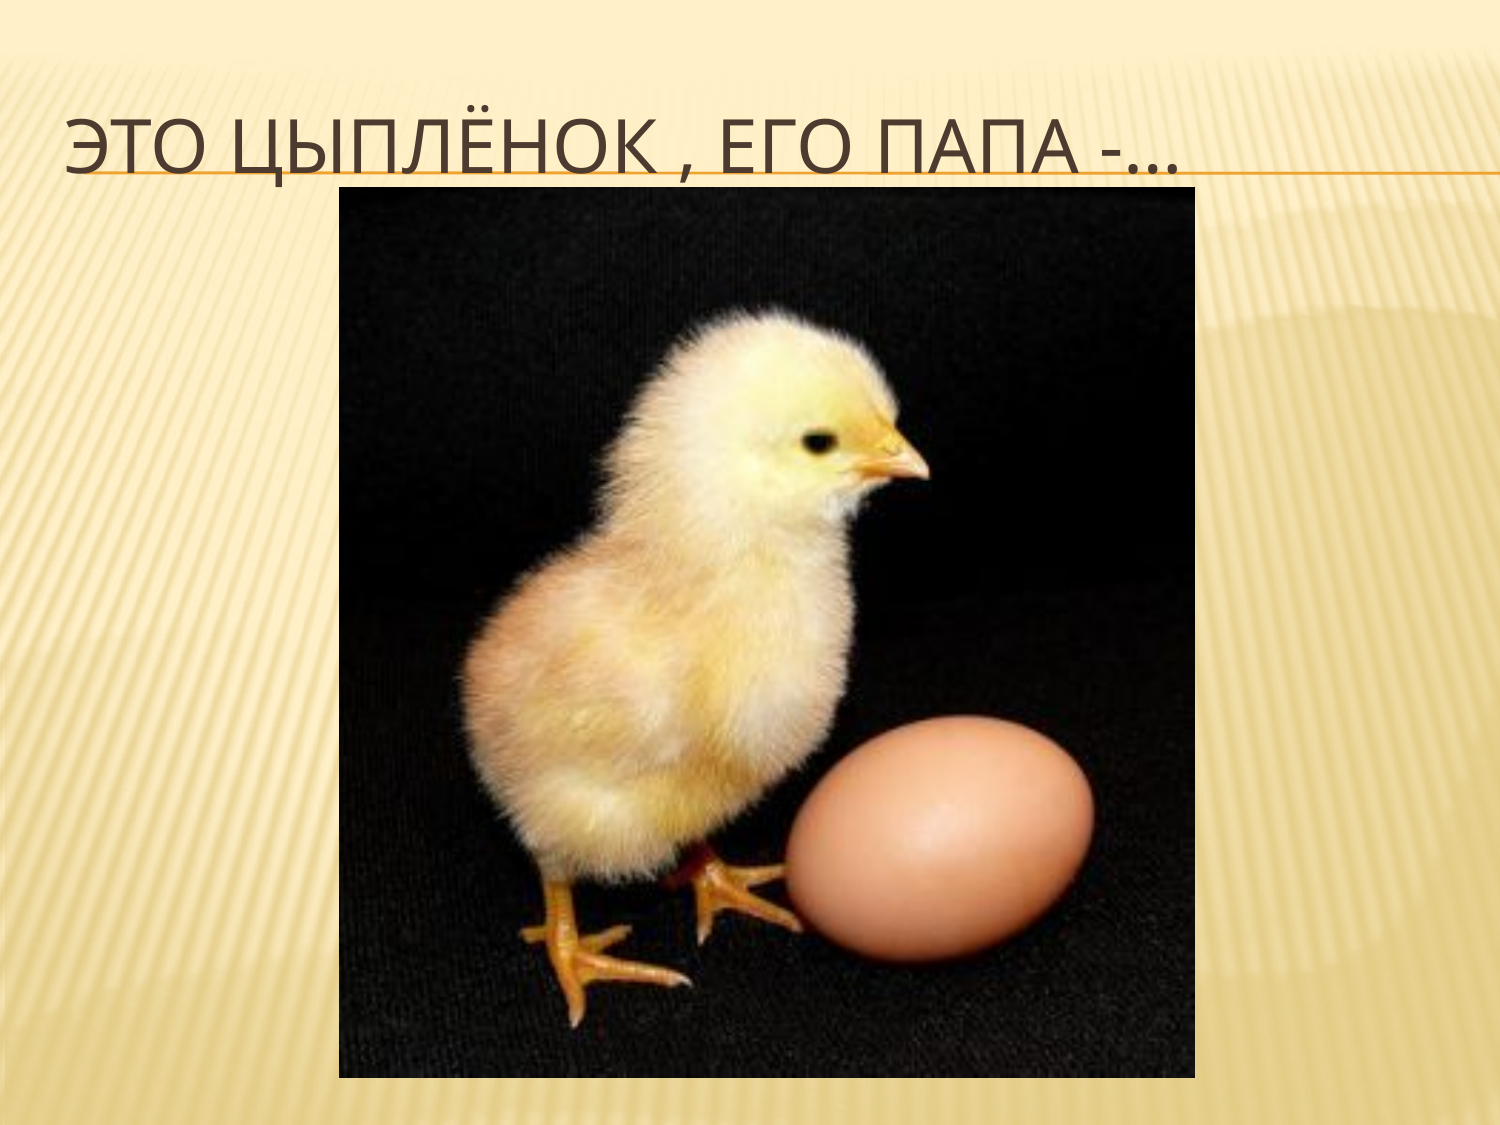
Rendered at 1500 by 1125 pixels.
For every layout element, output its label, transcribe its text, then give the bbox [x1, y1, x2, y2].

title Это Цыплёнок , его папа -… [50, 75, 1475, 213]
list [339, 187, 1195, 1079]
